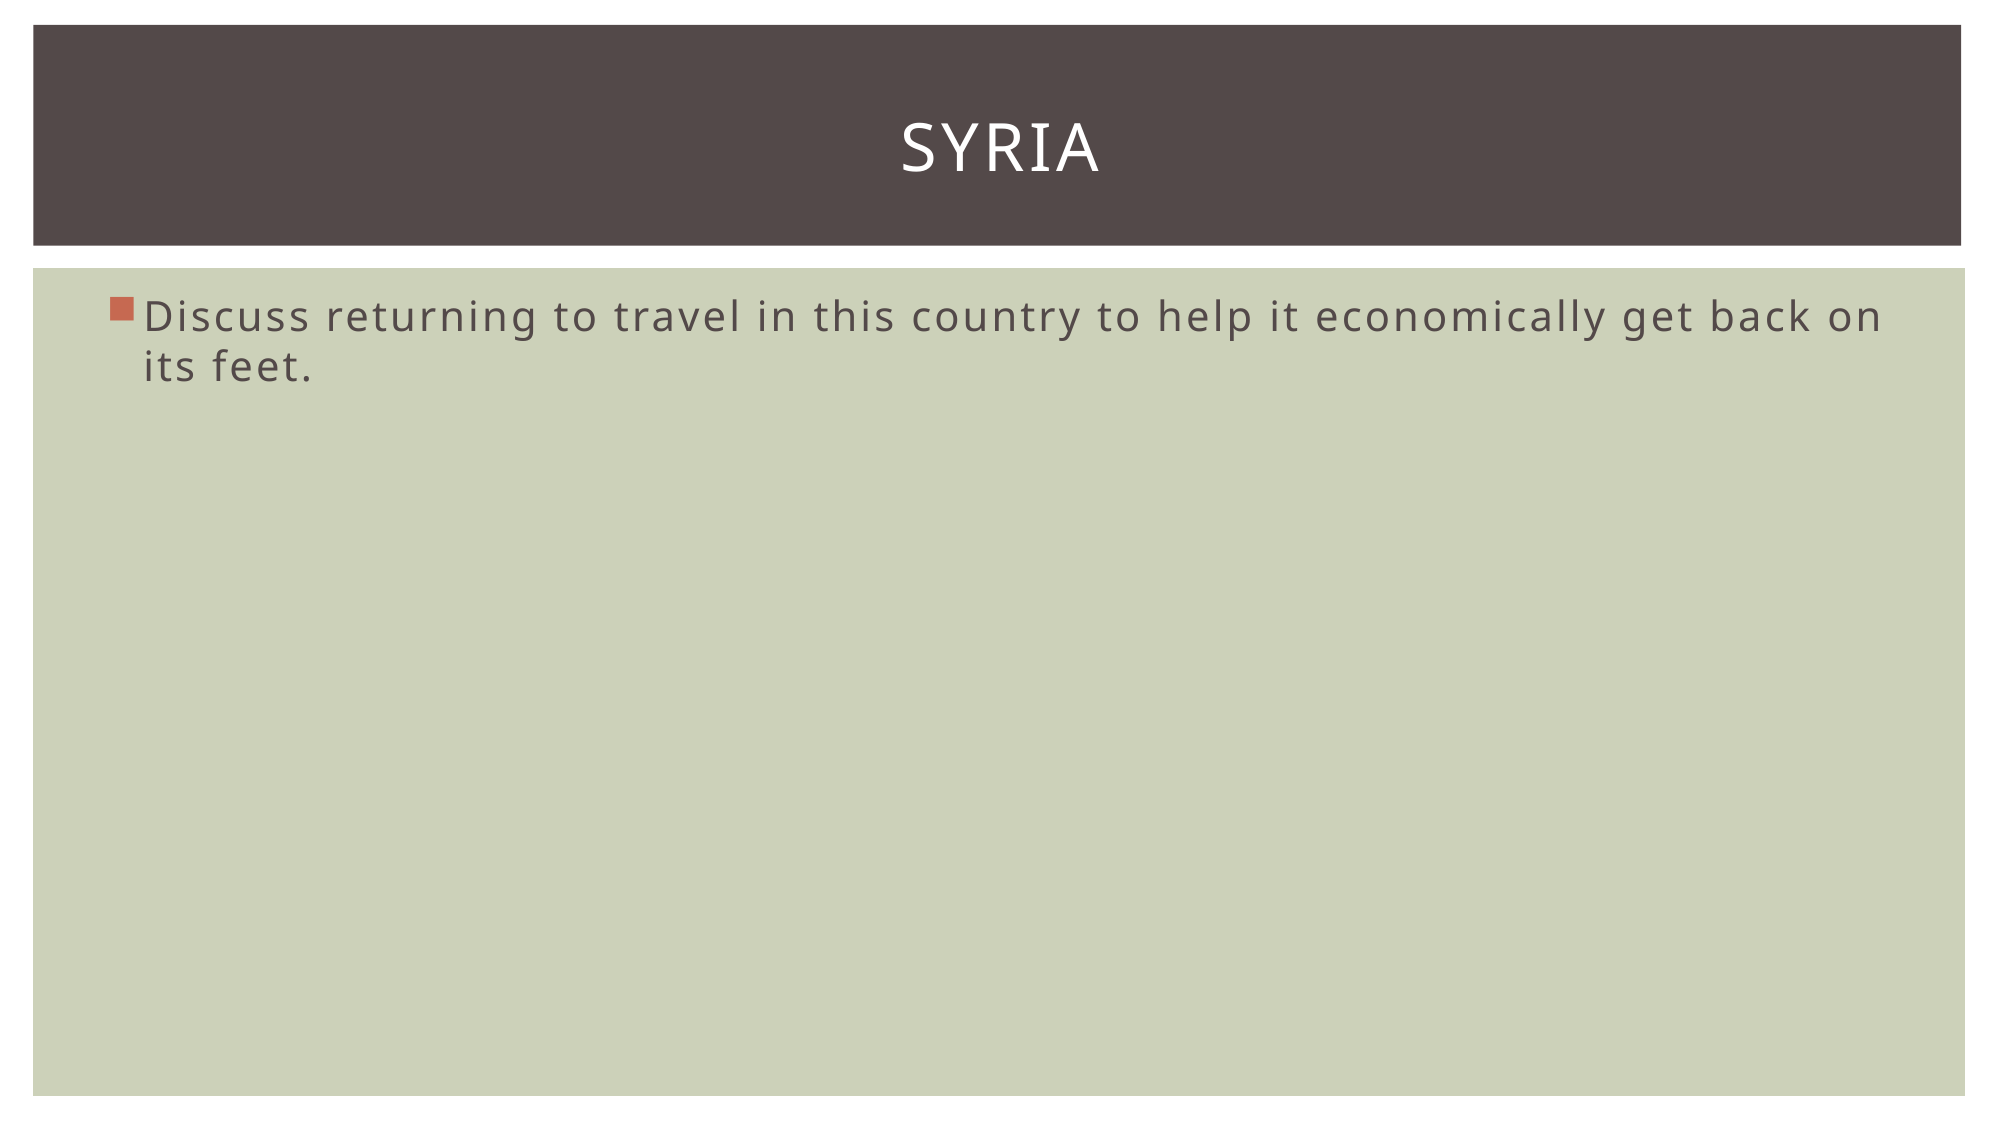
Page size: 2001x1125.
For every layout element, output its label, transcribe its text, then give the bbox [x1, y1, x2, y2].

list Discuss returning to travel in this country to help it economically get back on its feet. [83, 281, 1923, 1005]
title sYRIA [83, 58, 1917, 232]
